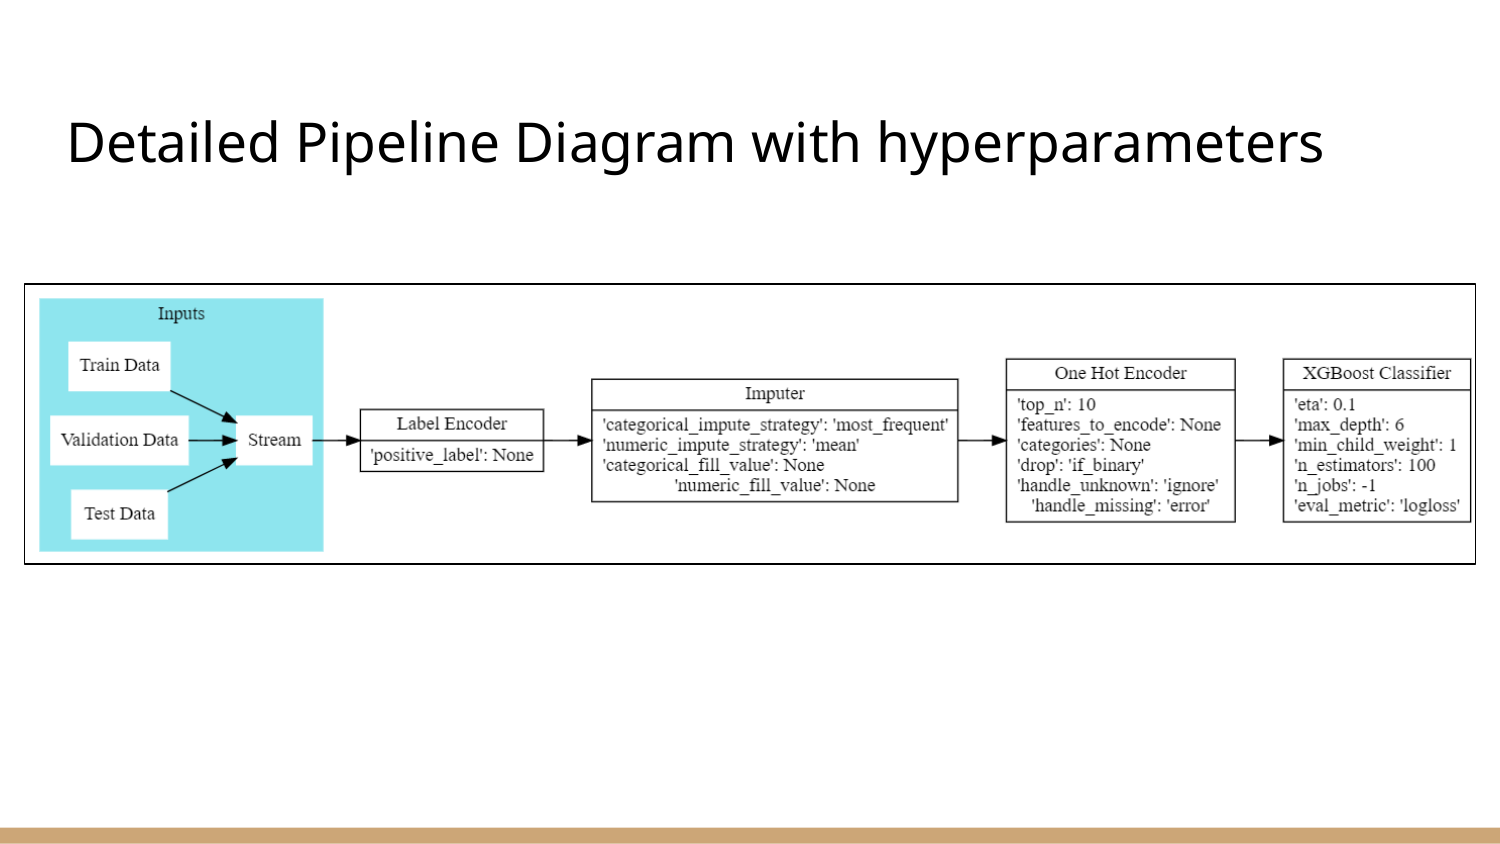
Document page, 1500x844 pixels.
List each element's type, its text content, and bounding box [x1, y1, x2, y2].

picture [25, 284, 1475, 564]
title Detailed Pipeline Diagram with hyperparameters [51, 51, 1449, 189]
